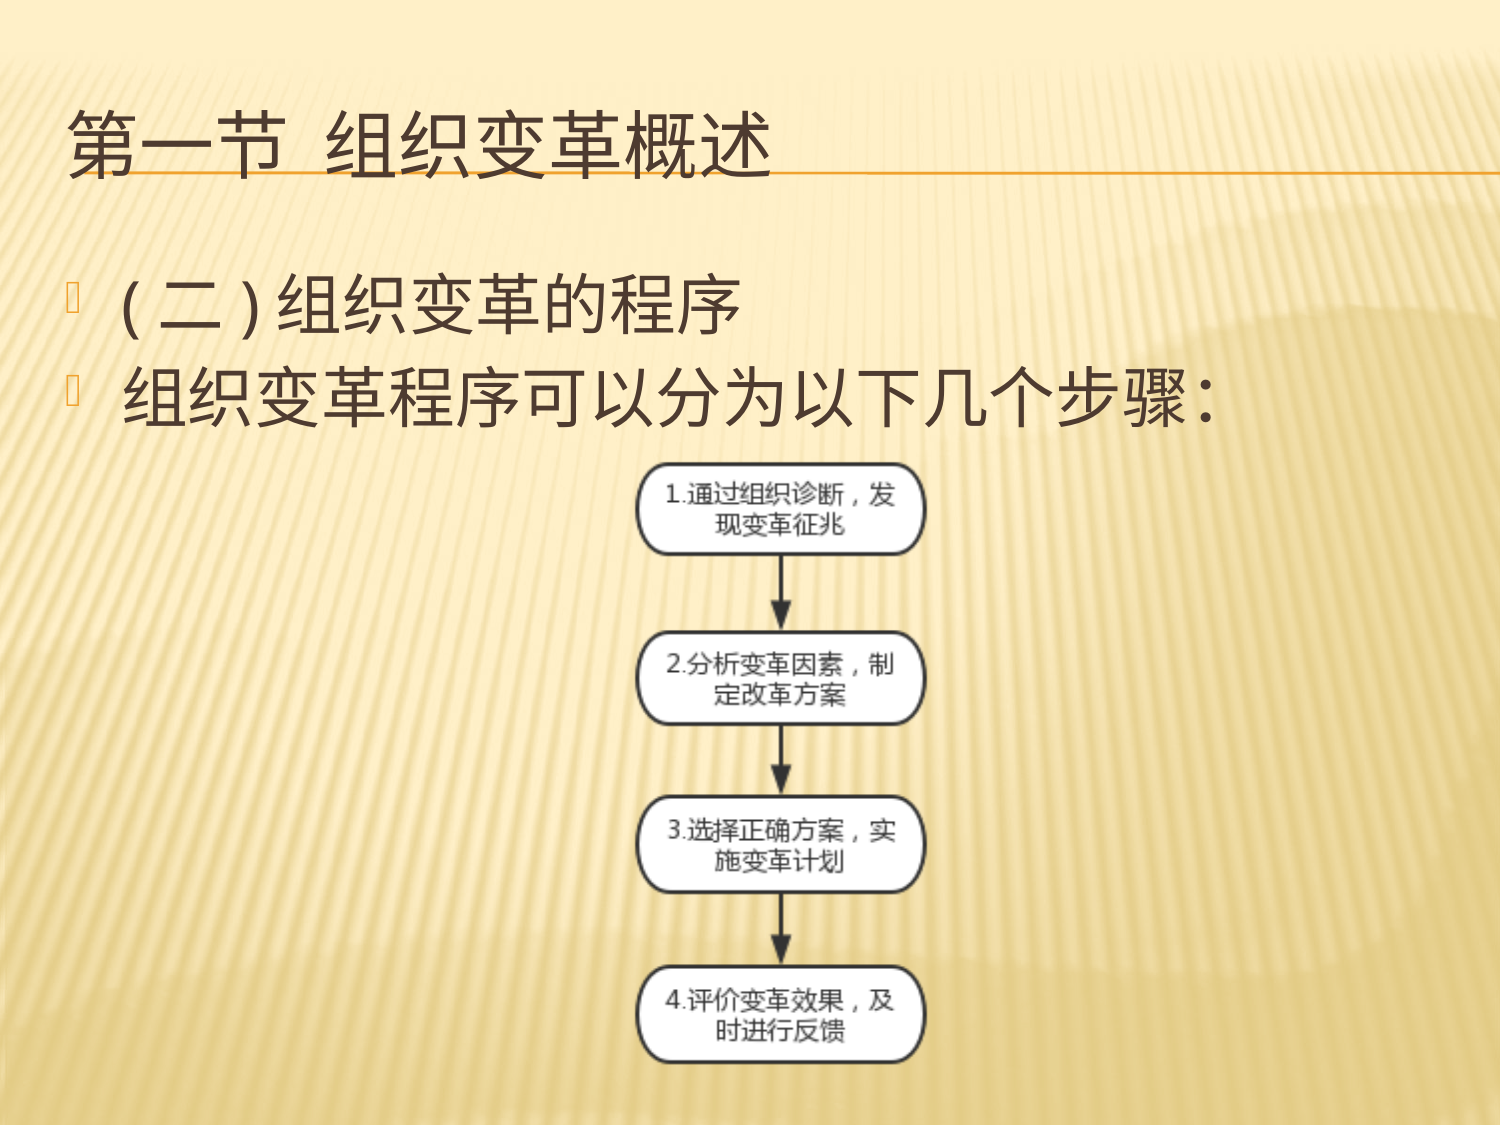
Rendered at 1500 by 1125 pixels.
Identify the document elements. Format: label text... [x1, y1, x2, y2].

picture [541, 372, 1049, 1125]
list (二)组织变革的程序 组织变革程序可以分为以下几个步骤： [49, 254, 1476, 998]
title 第一节 组织变革概述 [50, 75, 1475, 213]
